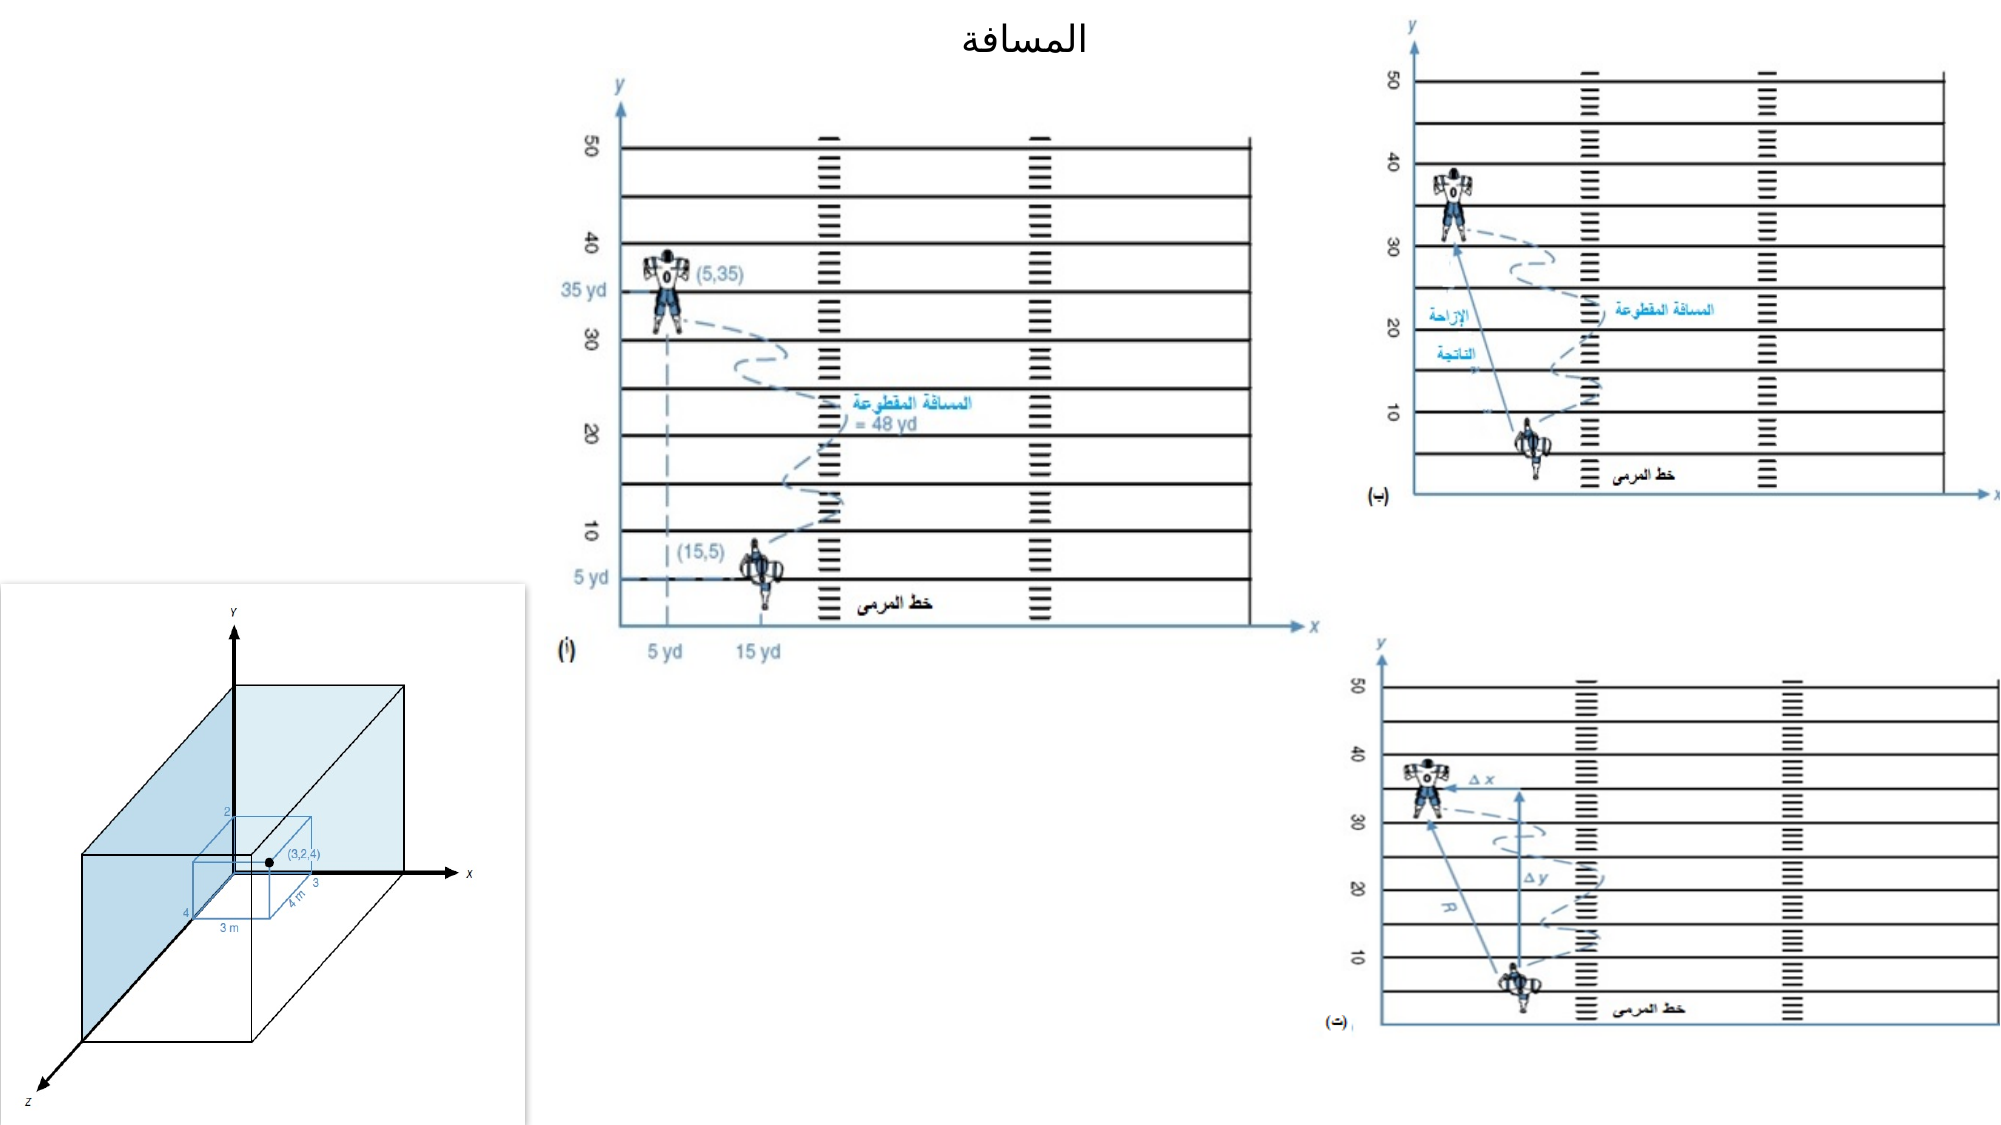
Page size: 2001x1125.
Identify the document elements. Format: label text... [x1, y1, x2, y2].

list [15, 598, 511, 1112]
picture [1351, 15, 2000, 530]
text_box المسافة والإزاحة [829, 7, 1103, 68]
picture [544, 68, 2000, 1045]
